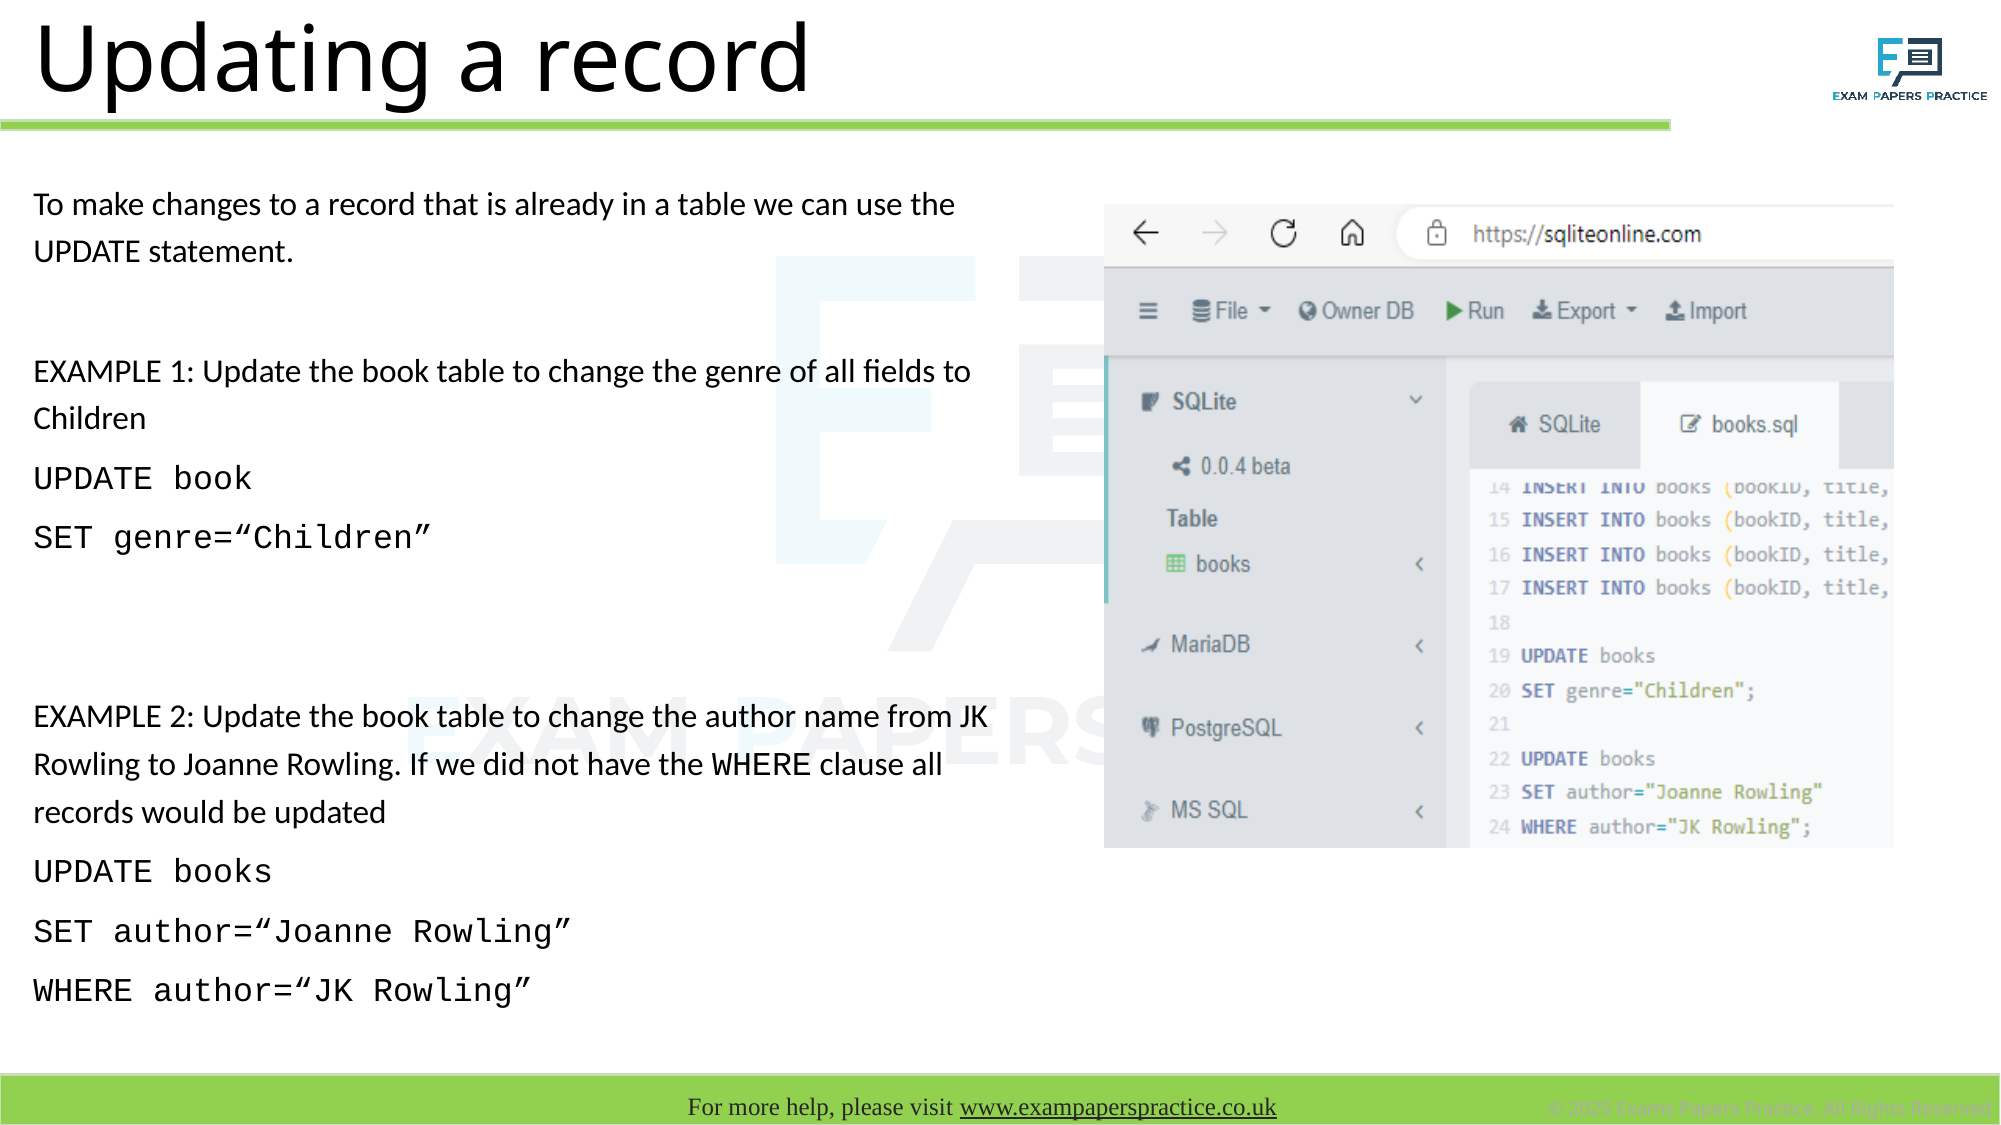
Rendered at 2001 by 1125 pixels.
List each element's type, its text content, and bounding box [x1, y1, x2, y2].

list To make changes to a record that is already in a table we can use the UPDATE statement. EXAMPLE 1: Update the book table to change the genre of all fields to Children UPDATE book SET genre=“Children” EXAMPLE 2: Update the book table to change the author name from JK Rowling to Joanne Rowling. If we did not have the WHERE clause all records would be updated UPDATE books SET author=“Joanne Rowling” WHERE author=“JK Rowling” [18, 166, 1042, 1029]
picture [1104, 204, 1894, 848]
title Updating a record [18, 4, 1744, 120]
